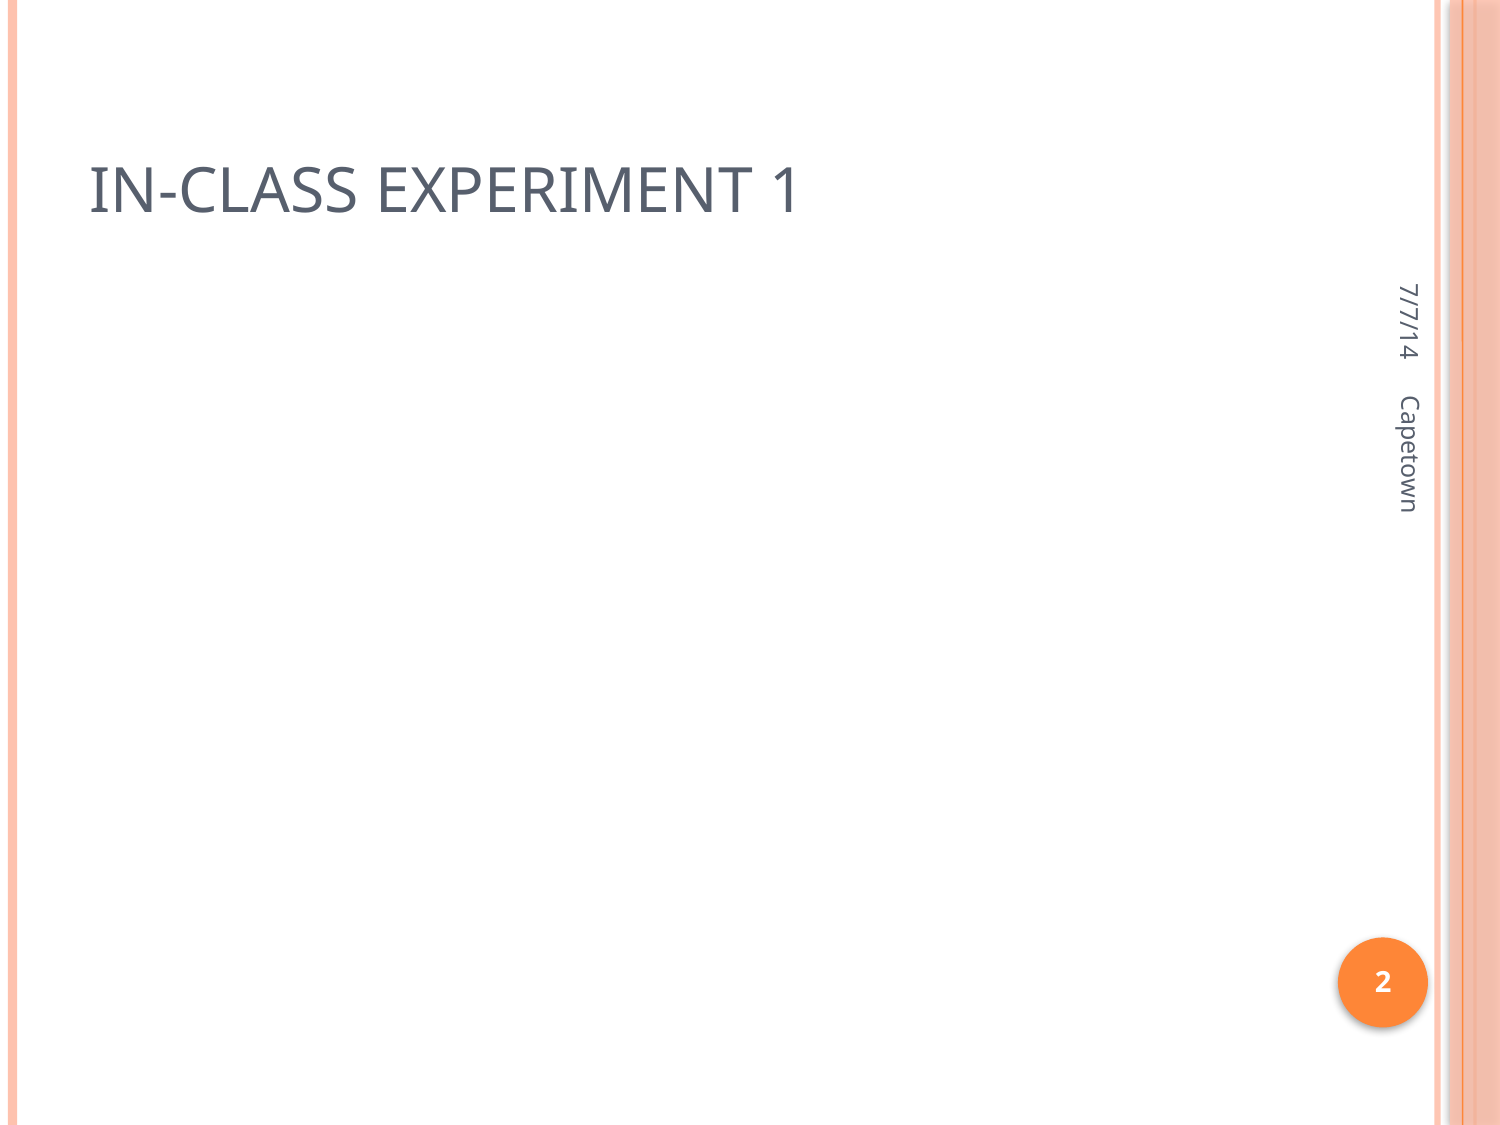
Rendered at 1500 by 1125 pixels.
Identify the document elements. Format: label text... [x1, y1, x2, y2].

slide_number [1378, 43, 1442, 374]
title In-Class Experiment 1 [75, 45, 1300, 233]
footer Capetown [1379, 380, 1440, 906]
slide_number 2 [1333, 940, 1434, 1027]
